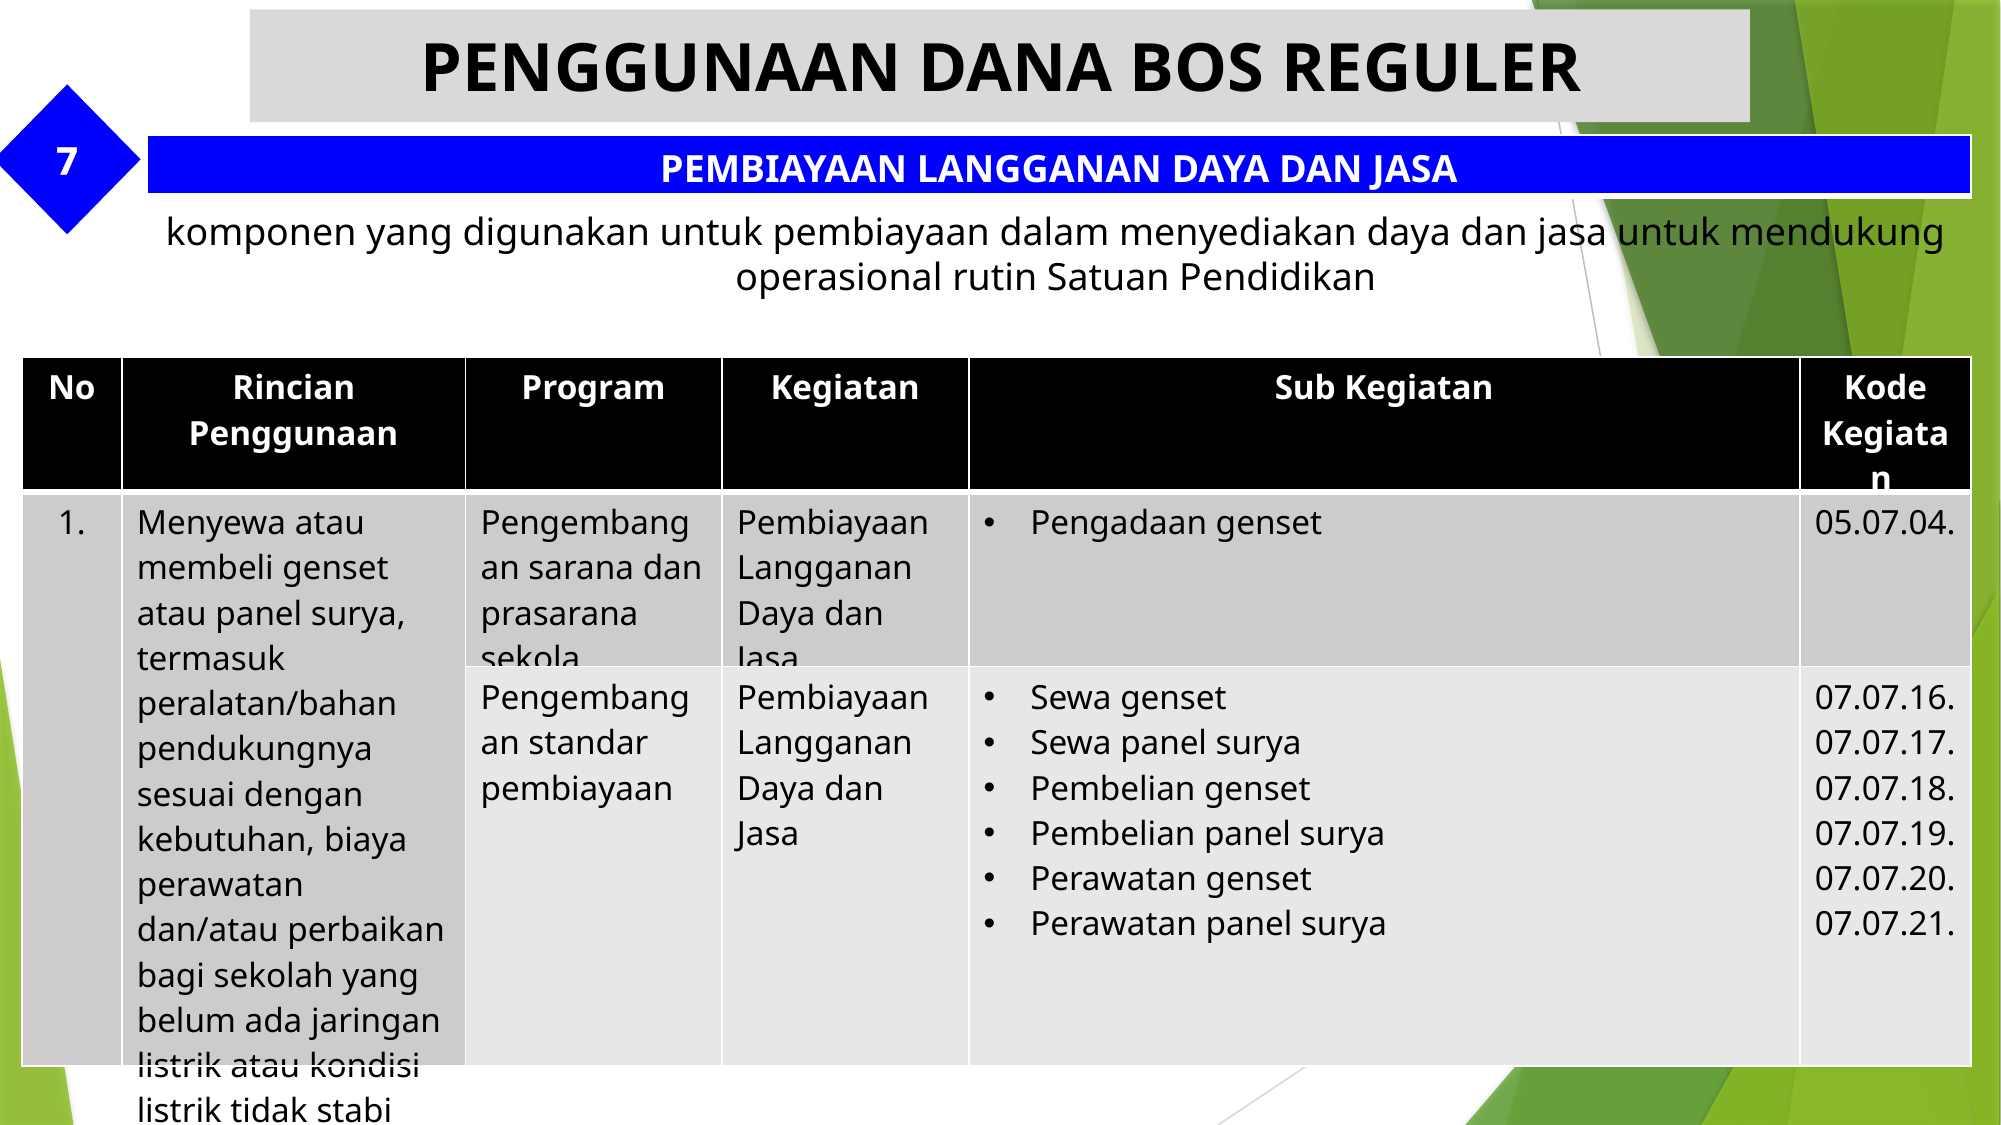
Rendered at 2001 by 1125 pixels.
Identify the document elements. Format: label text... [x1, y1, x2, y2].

table_header Program [466, 358, 721, 489]
table_cell Pembiayaan Langganan Daya dan Jasa [723, 667, 968, 1065]
text_box PENGGUNAAN DANA BOS REGULER [252, 17, 1750, 113]
table_cell Pembiayaan Langganan Daya dan Jasa [723, 495, 968, 666]
text_box 7 [0, 82, 142, 236]
table_header Kode Kegiatan [1801, 358, 1970, 489]
table_header Kegiatan [723, 358, 968, 489]
table_header No [23, 358, 121, 489]
table_cell Pengembangan sarana dan prasarana sekola [466, 495, 721, 666]
table_header Sub Kegiatan [970, 358, 1799, 489]
table_cell 05.07.04. [1801, 495, 1970, 666]
table_cell 07.07.16. 07.07.17. 07.07.18. 07.07.19. 07.07.20. 07.07.21. [1801, 667, 1970, 1065]
text_box [248, 8, 1751, 124]
table_header PEMBIAYAAN LANGGANAN DAYA DAN JASA [148, 136, 1970, 193]
table_header Rincian Penggunaan [123, 358, 465, 489]
table_cell Pengadaan genset [970, 495, 1799, 666]
text_box komponen yang digunakan untuk pembiayaan dalam menyediakan daya dan jasa untuk mendukung operasional rutin Satuan Pendidikan [140, 200, 1972, 306]
table_cell Pengembangan standar pembiayaan [466, 667, 721, 1065]
table_cell Sewa genset Sewa panel surya Pembelian genset Pembelian panel surya Perawatan genset Perawatan panel surya [970, 667, 1799, 1065]
table_cell Menyewa atau membeli genset atau panel surya, termasuk peralatan/bahan pendukungnya sesuai dengan kebutuhan, biaya perawatan dan/atau perbaikan bagi sekolah yang belum ada jaringan listrik atau kondisi listrik tidak stabi [123, 495, 465, 1065]
table_cell 1. [23, 495, 121, 1065]
